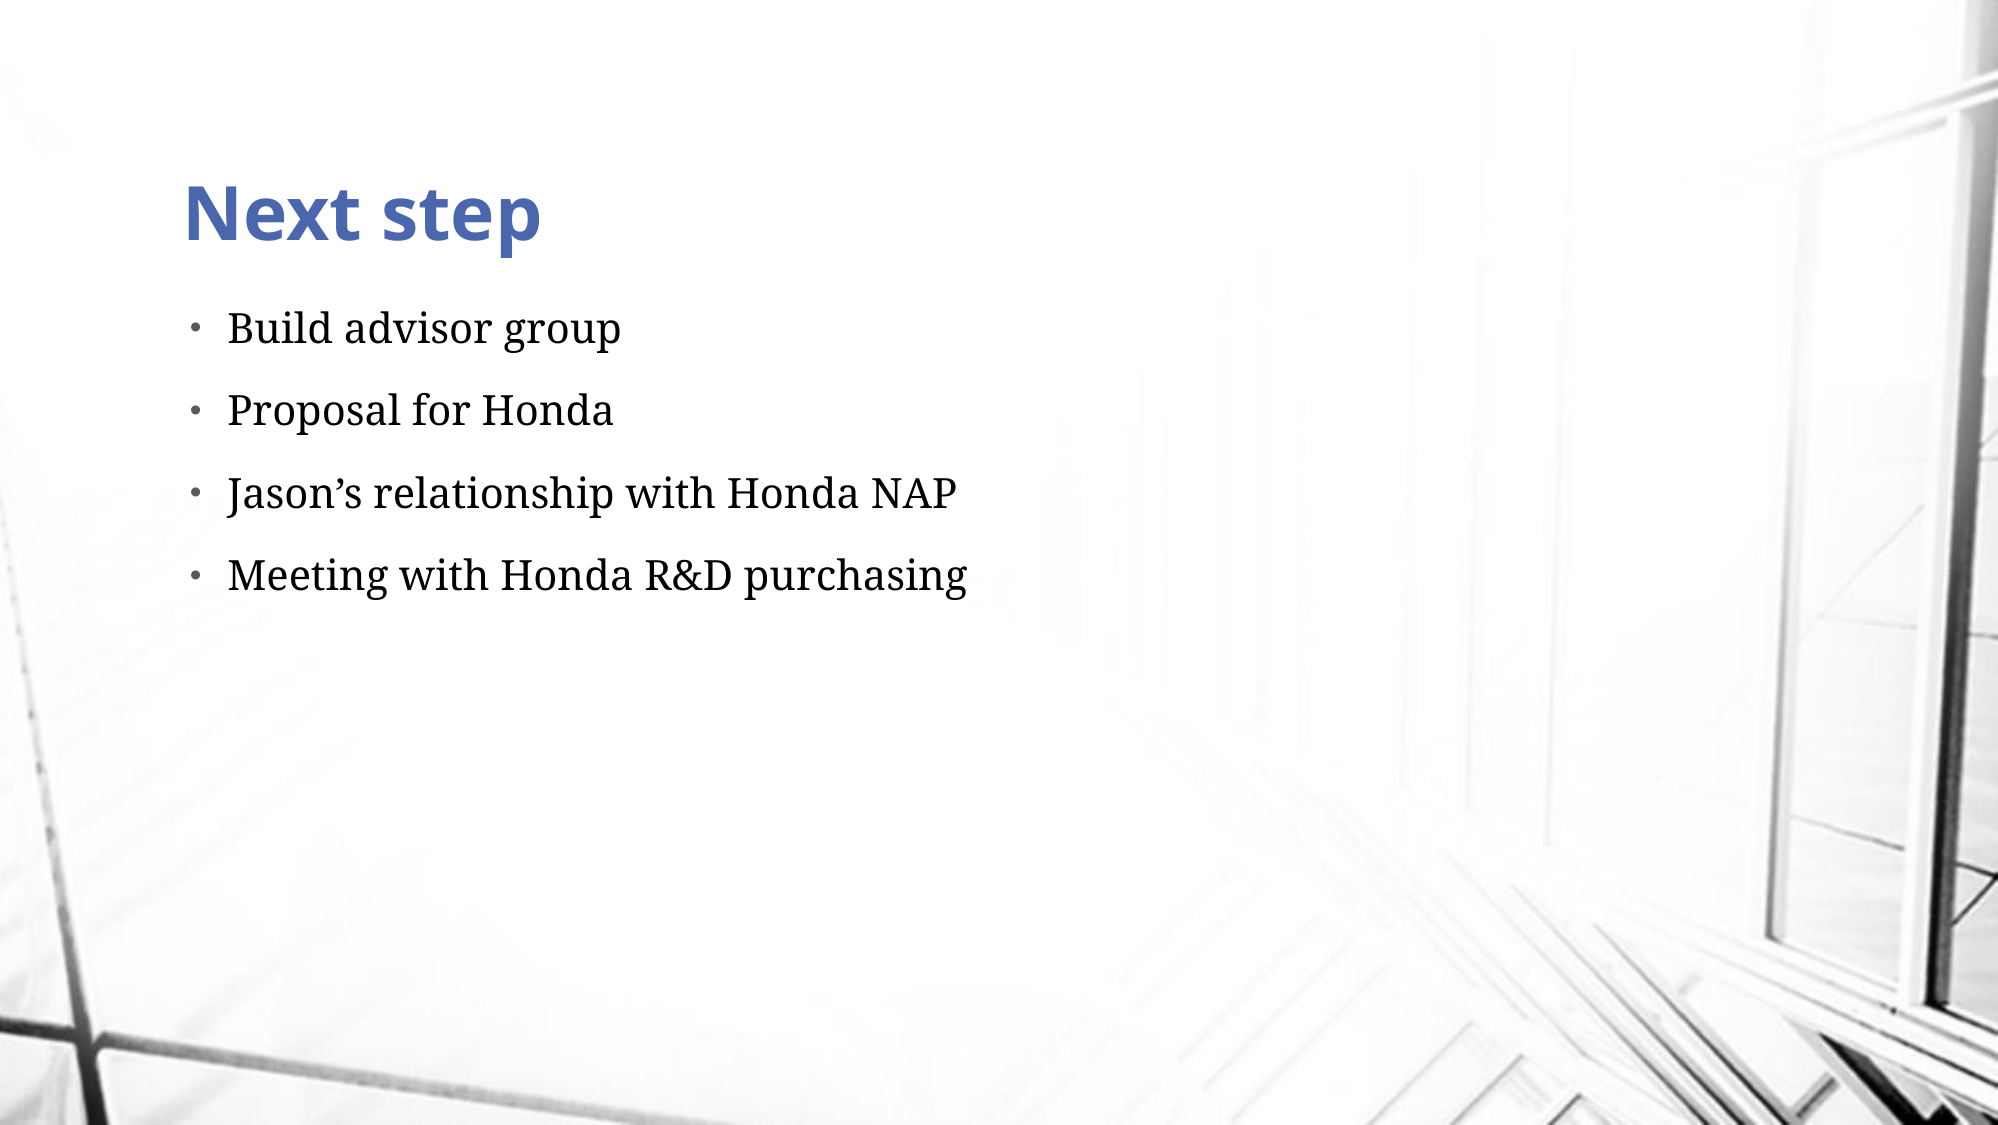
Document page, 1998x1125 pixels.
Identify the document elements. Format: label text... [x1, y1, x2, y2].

picture [0, 0, 1998, 1125]
list Build advisor group Proposal for Honda Jason’s relationship with Honda NAP Meeting with Honda R&D purchasing [174, 299, 1601, 988]
title Next step [174, 86, 1601, 263]
